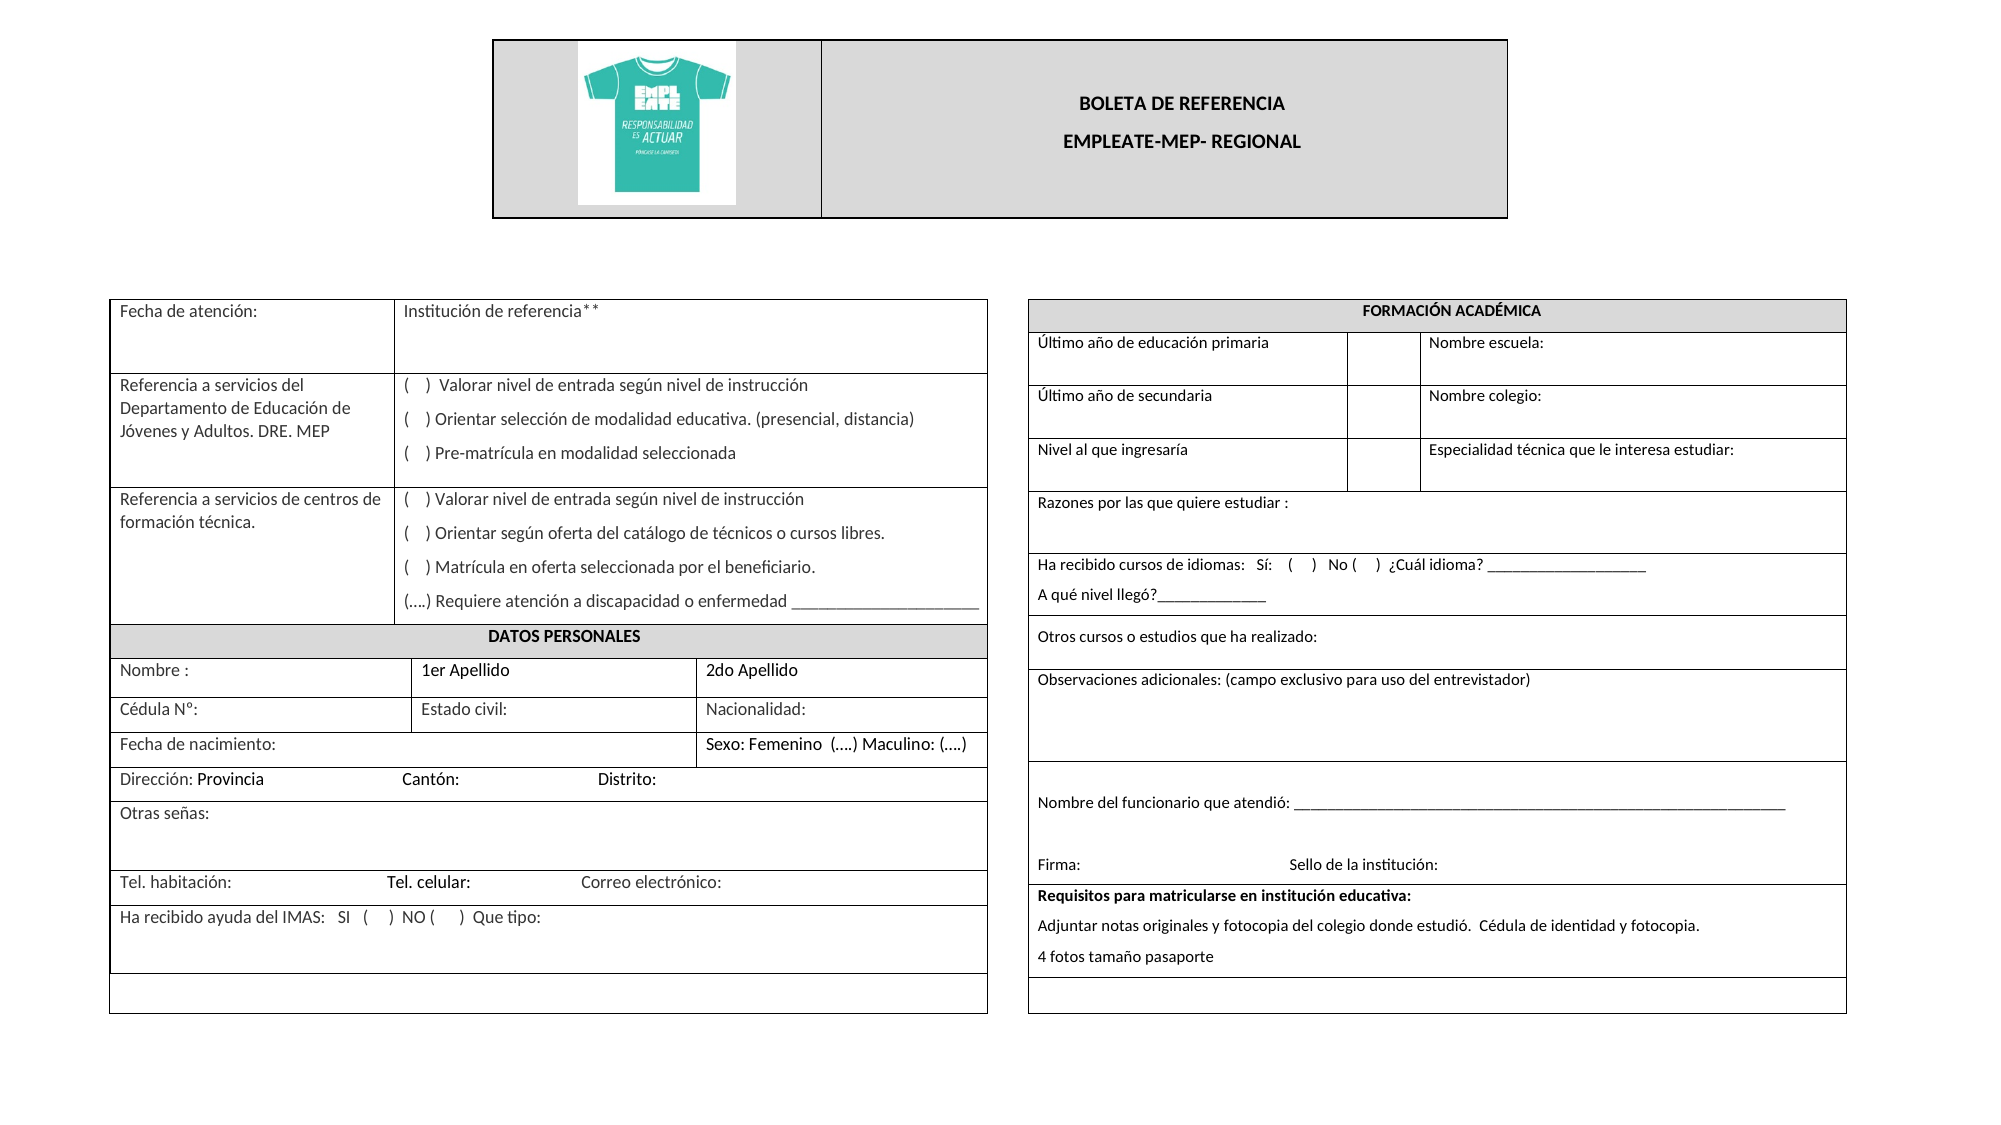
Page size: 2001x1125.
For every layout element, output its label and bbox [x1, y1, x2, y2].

list [1028, 299, 1847, 1014]
picture [492, 39, 1508, 219]
list [109, 299, 988, 1014]
